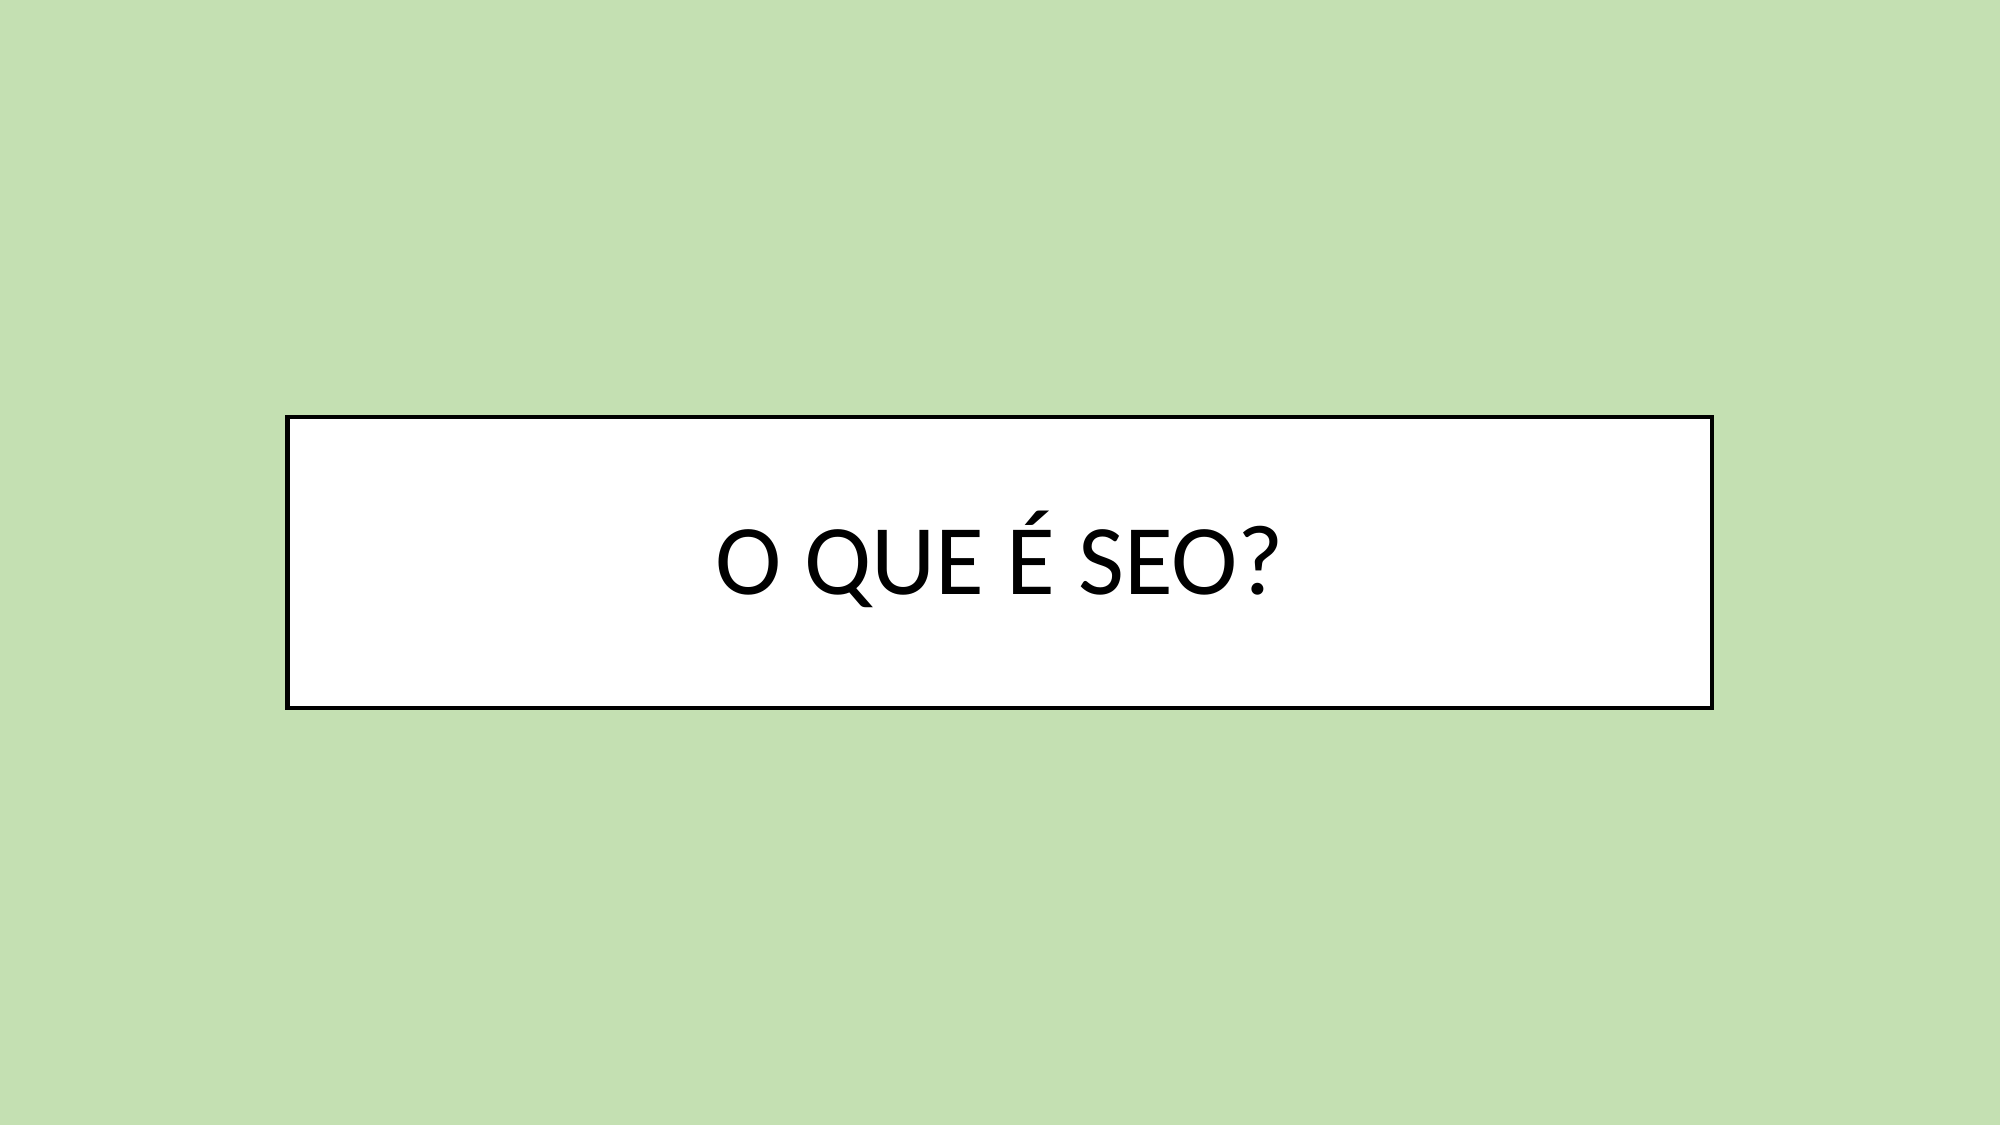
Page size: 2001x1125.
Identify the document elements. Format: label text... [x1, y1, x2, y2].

text_box O QUE É SEO? [287, 417, 1713, 708]
